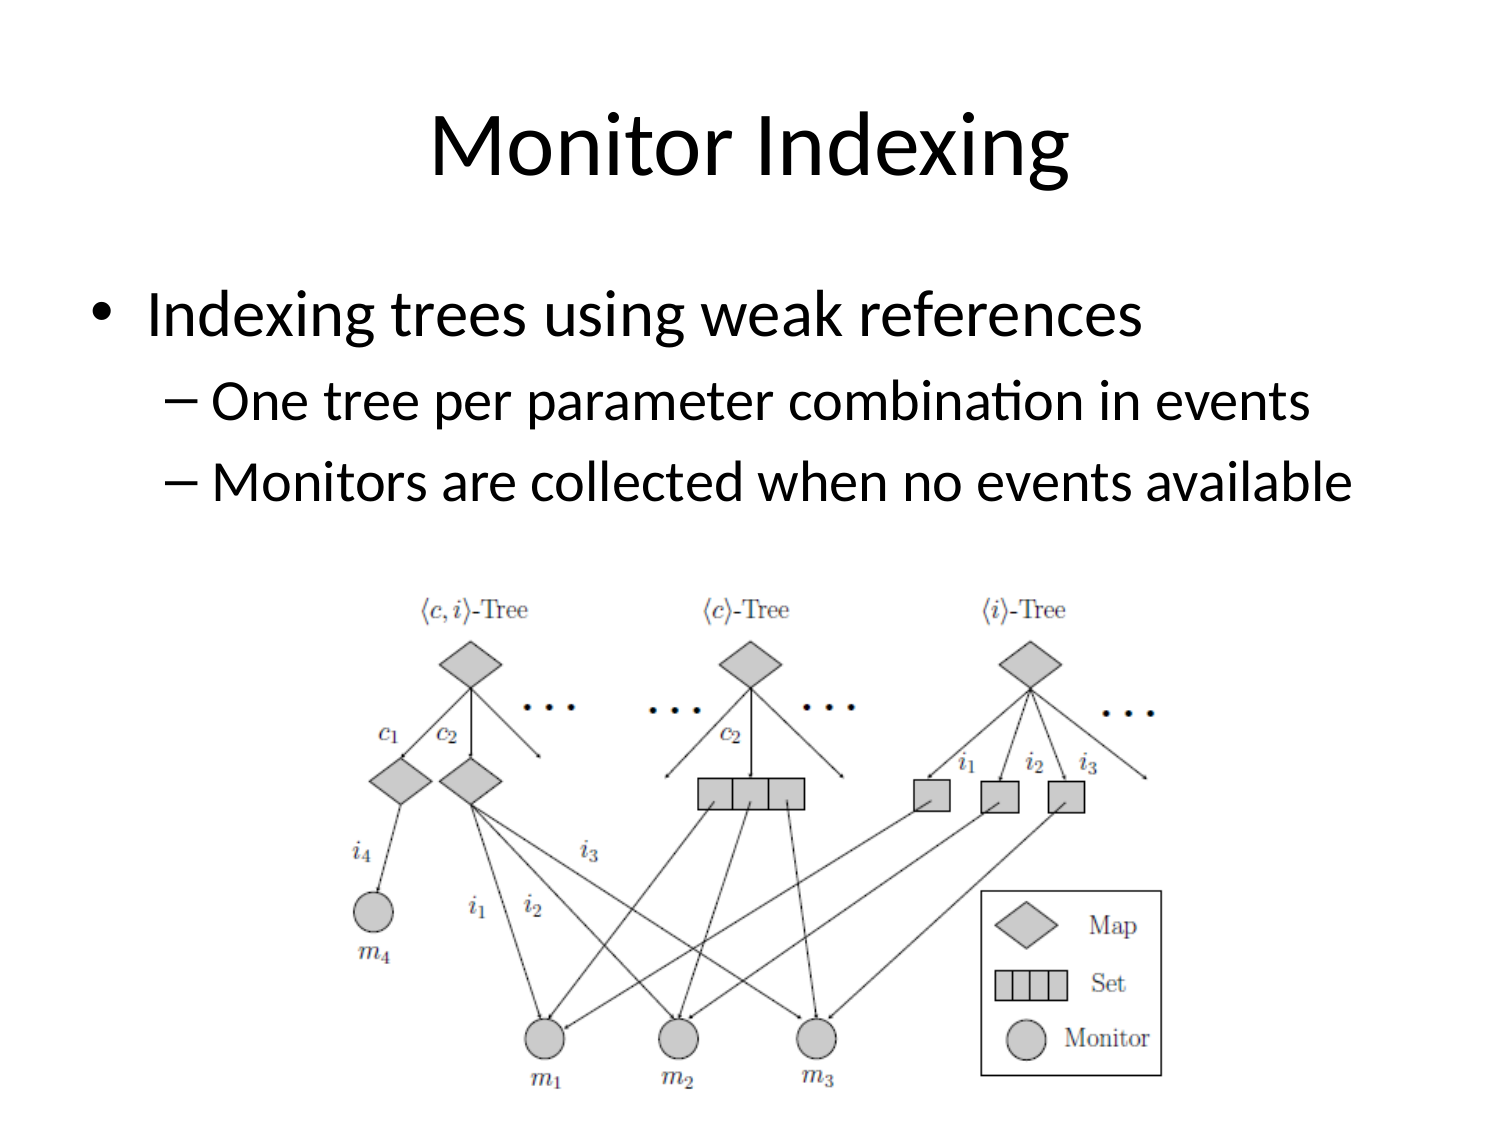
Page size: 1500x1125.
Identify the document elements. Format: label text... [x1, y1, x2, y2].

title Monitor Indexing [75, 45, 1425, 233]
picture [319, 584, 1181, 1101]
list Indexing trees using weak references One tree per parameter combination in events Monitors are collected when no events available [75, 262, 1425, 1005]
